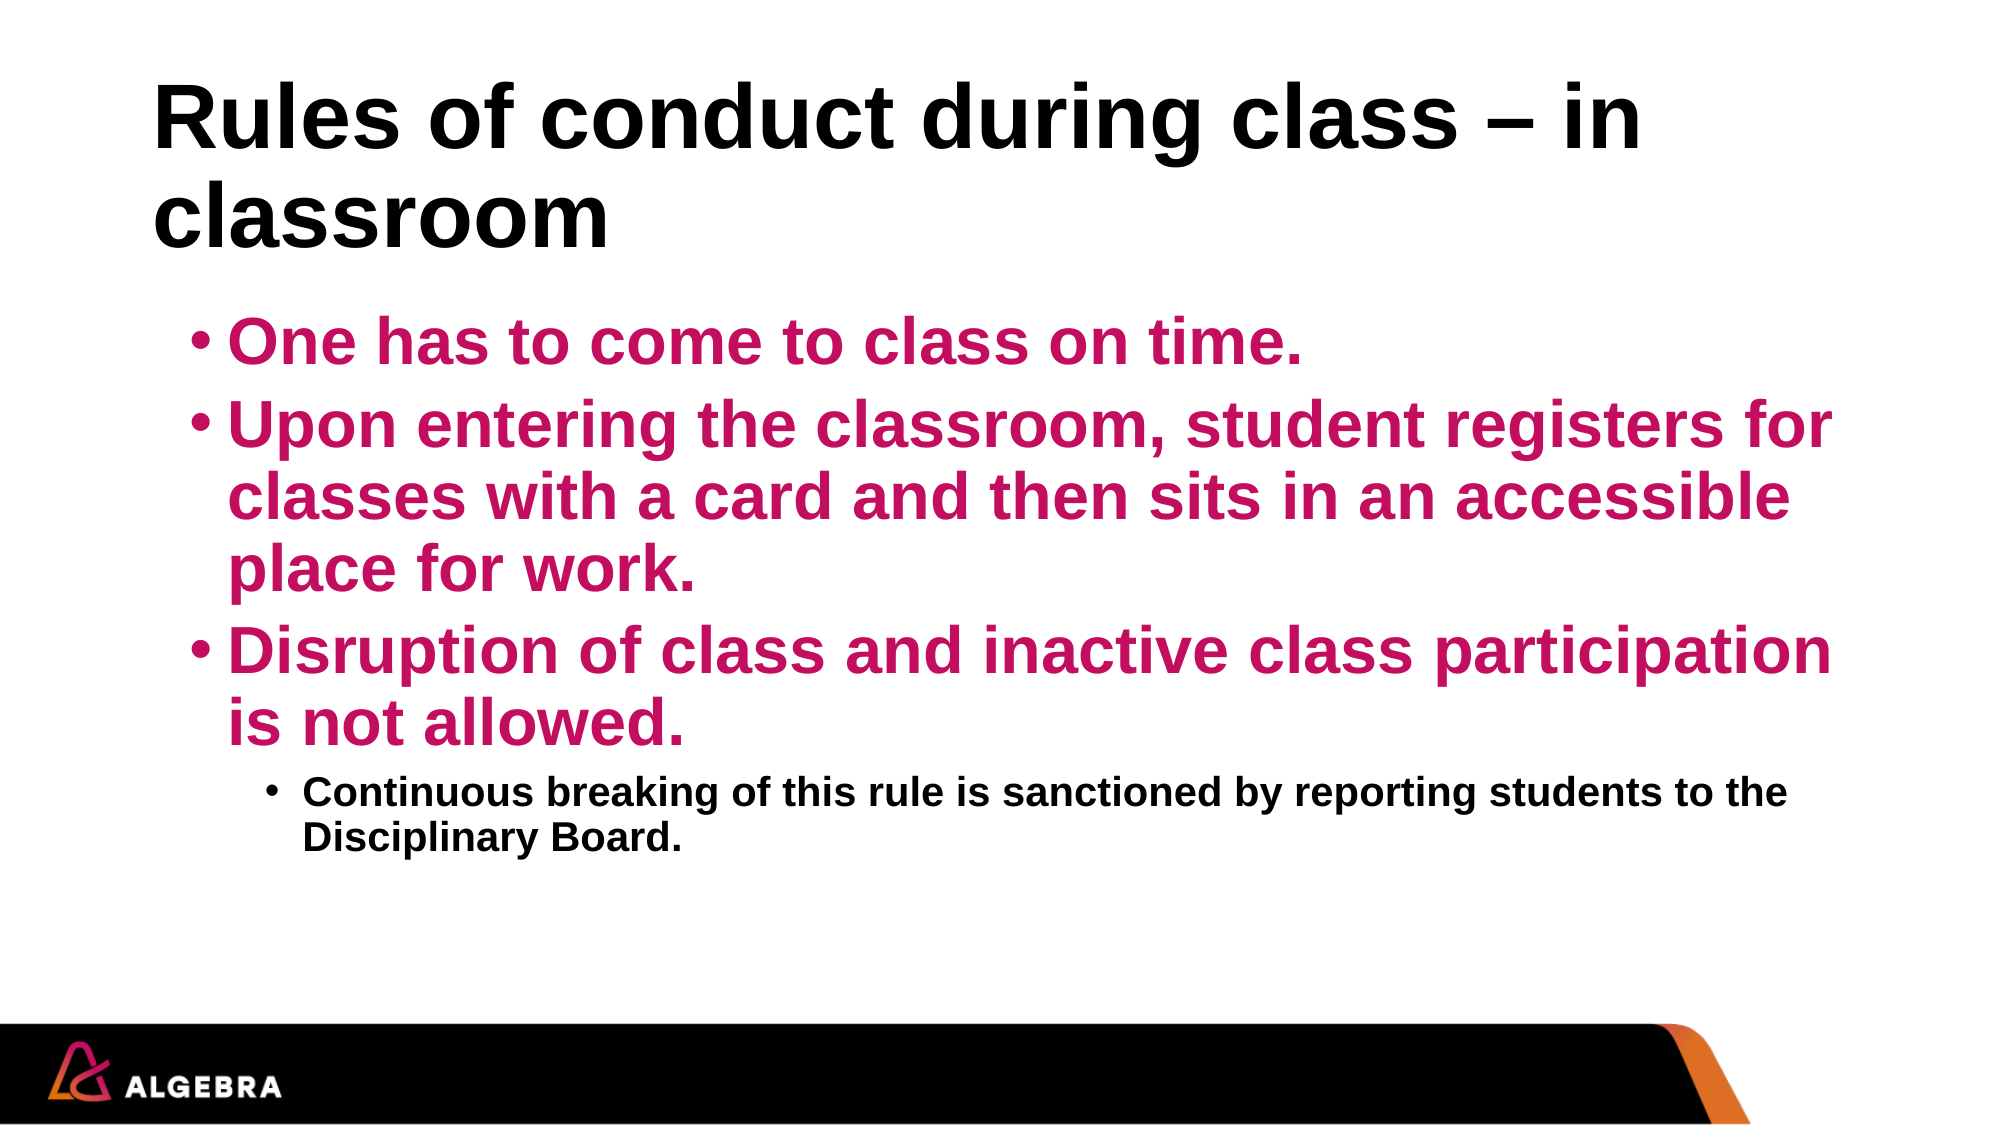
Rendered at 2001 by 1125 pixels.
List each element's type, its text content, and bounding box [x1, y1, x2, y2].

picture [0, 1023, 1958, 1125]
title Rules of conduct during class – in classroom [137, 59, 1863, 278]
list One has to come to class on time. Upon entering the classroom, student registers for classes with a card and then sits in an accessible place for work. Disruption of class and inactive class participation is not allowed. Continuous breaking of this rule is sanctioned by reporting students to the Disciplinary Board. [137, 299, 1863, 1014]
